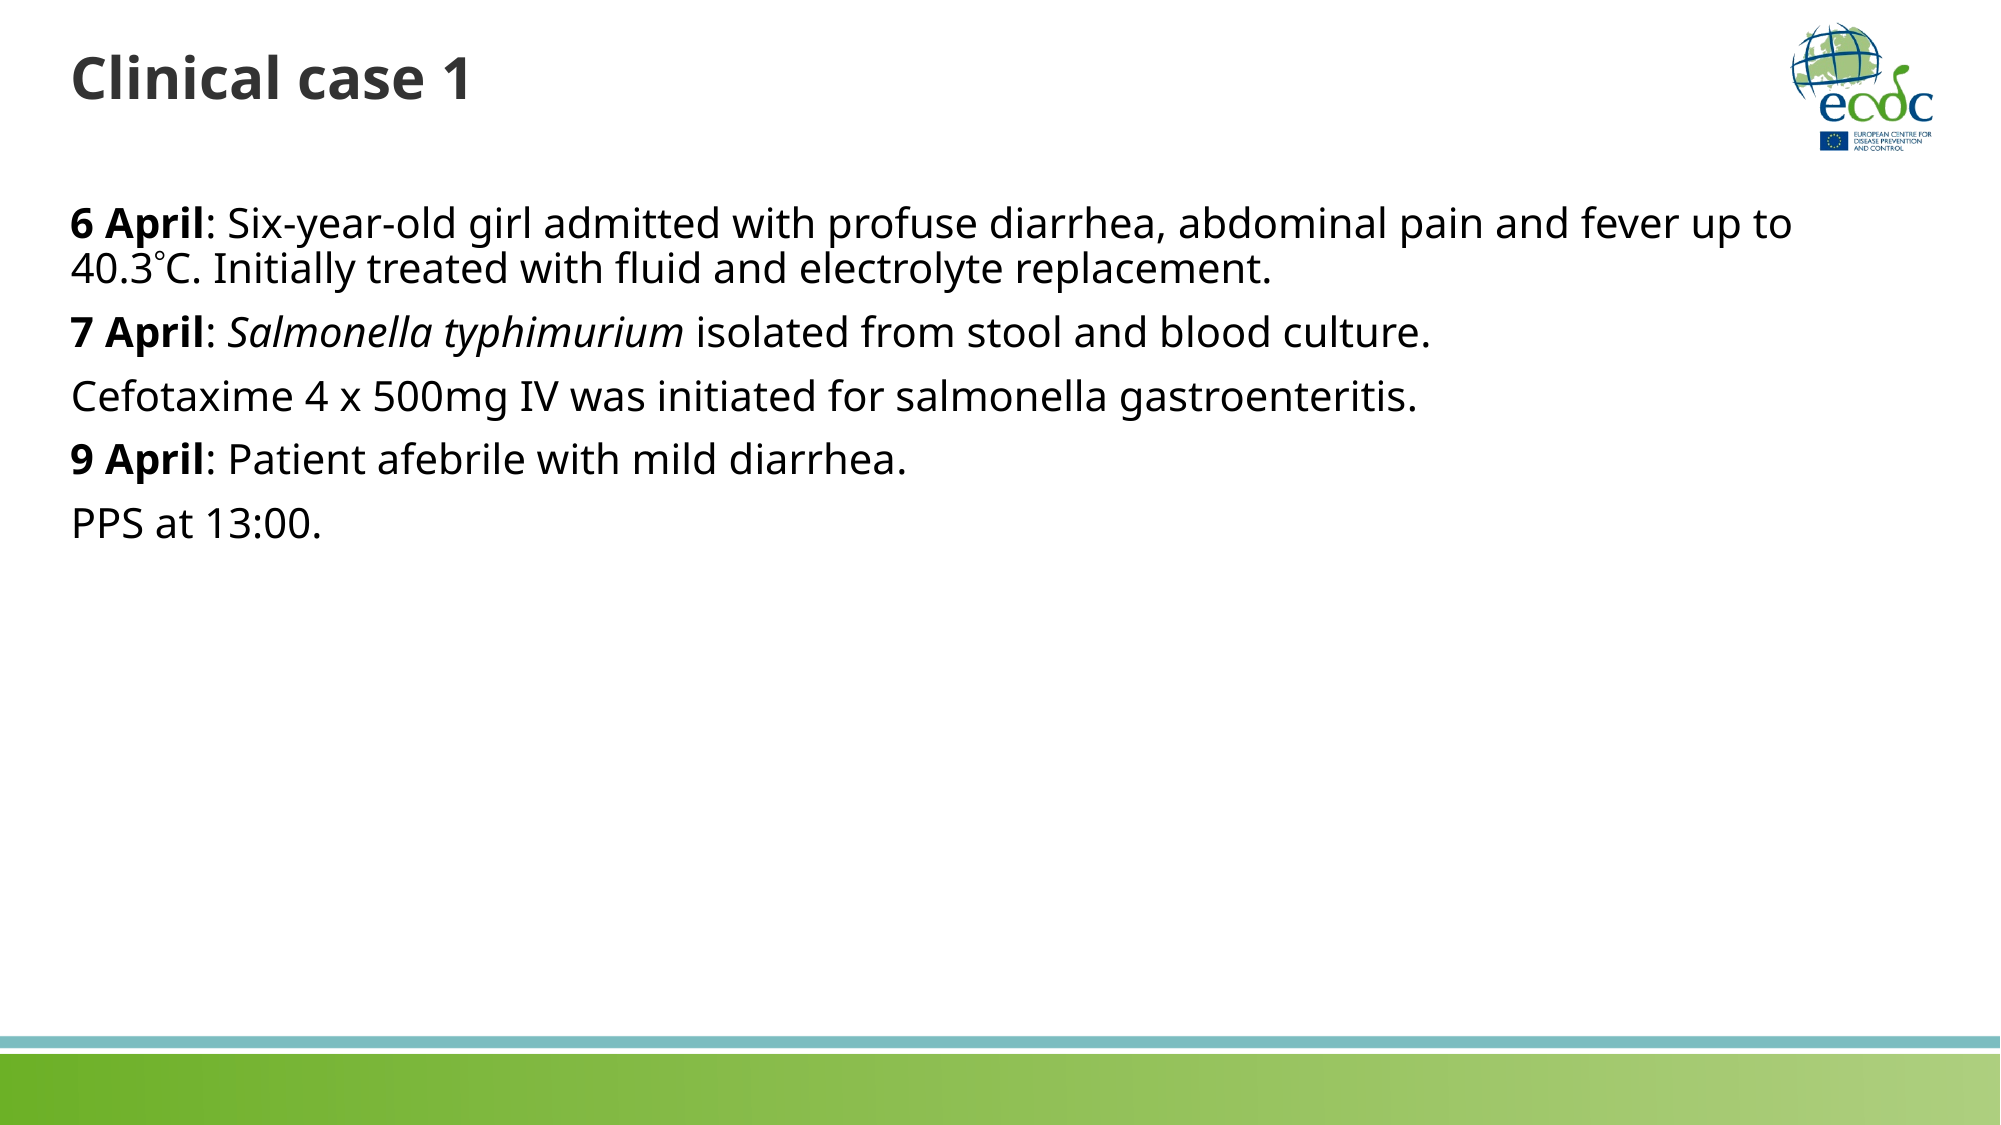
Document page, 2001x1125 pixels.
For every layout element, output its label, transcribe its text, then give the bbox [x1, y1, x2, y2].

picture [0, 0, 2000, 1125]
list 6 April: Six-year-old girl admitted with profuse diarrhea, abdominal pain and fever up to 40.3C. Initially treated with fluid and electrolyte replacement. 7 April: Salmonella typhimurium isolated from stool and blood culture. Cefotaxime 4 x 500mg IV was initiated for salmonella gastroenteritis. 9 April: Patient afebrile with mild diarrhea. PPS at 13:00. [70, 202, 1936, 1025]
title Clinical case 1 [70, 49, 1764, 180]
